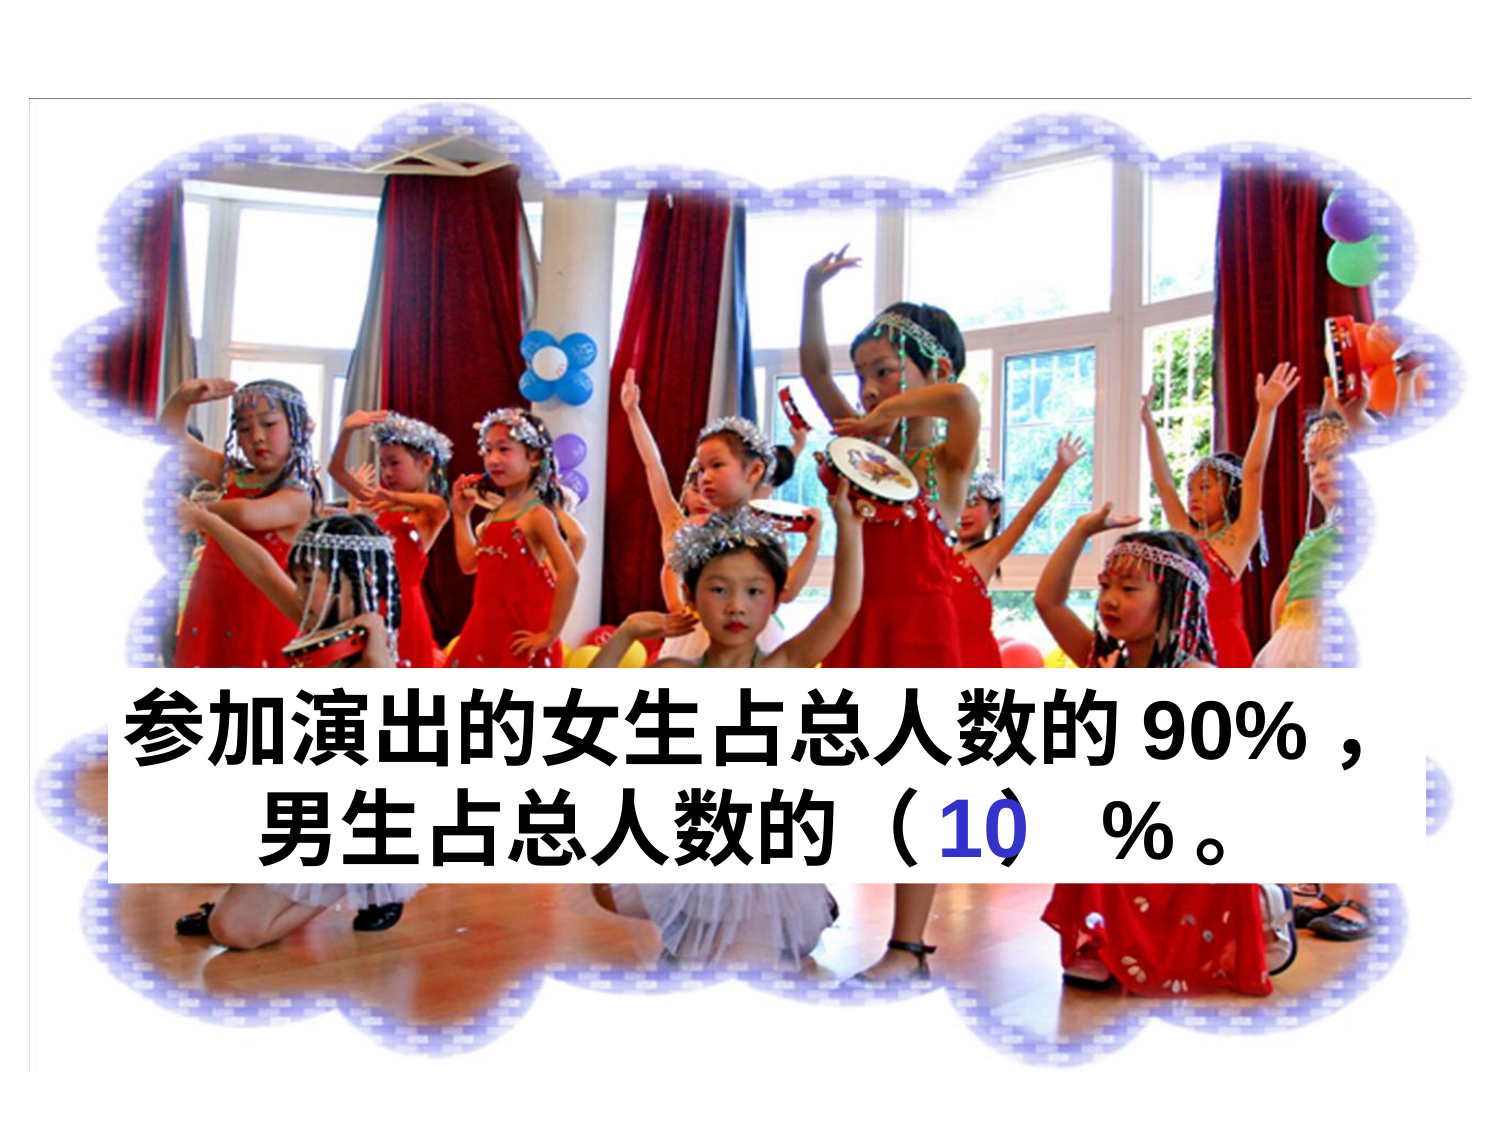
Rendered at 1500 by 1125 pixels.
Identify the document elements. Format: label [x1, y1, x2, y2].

picture [29, 98, 1471, 1071]
